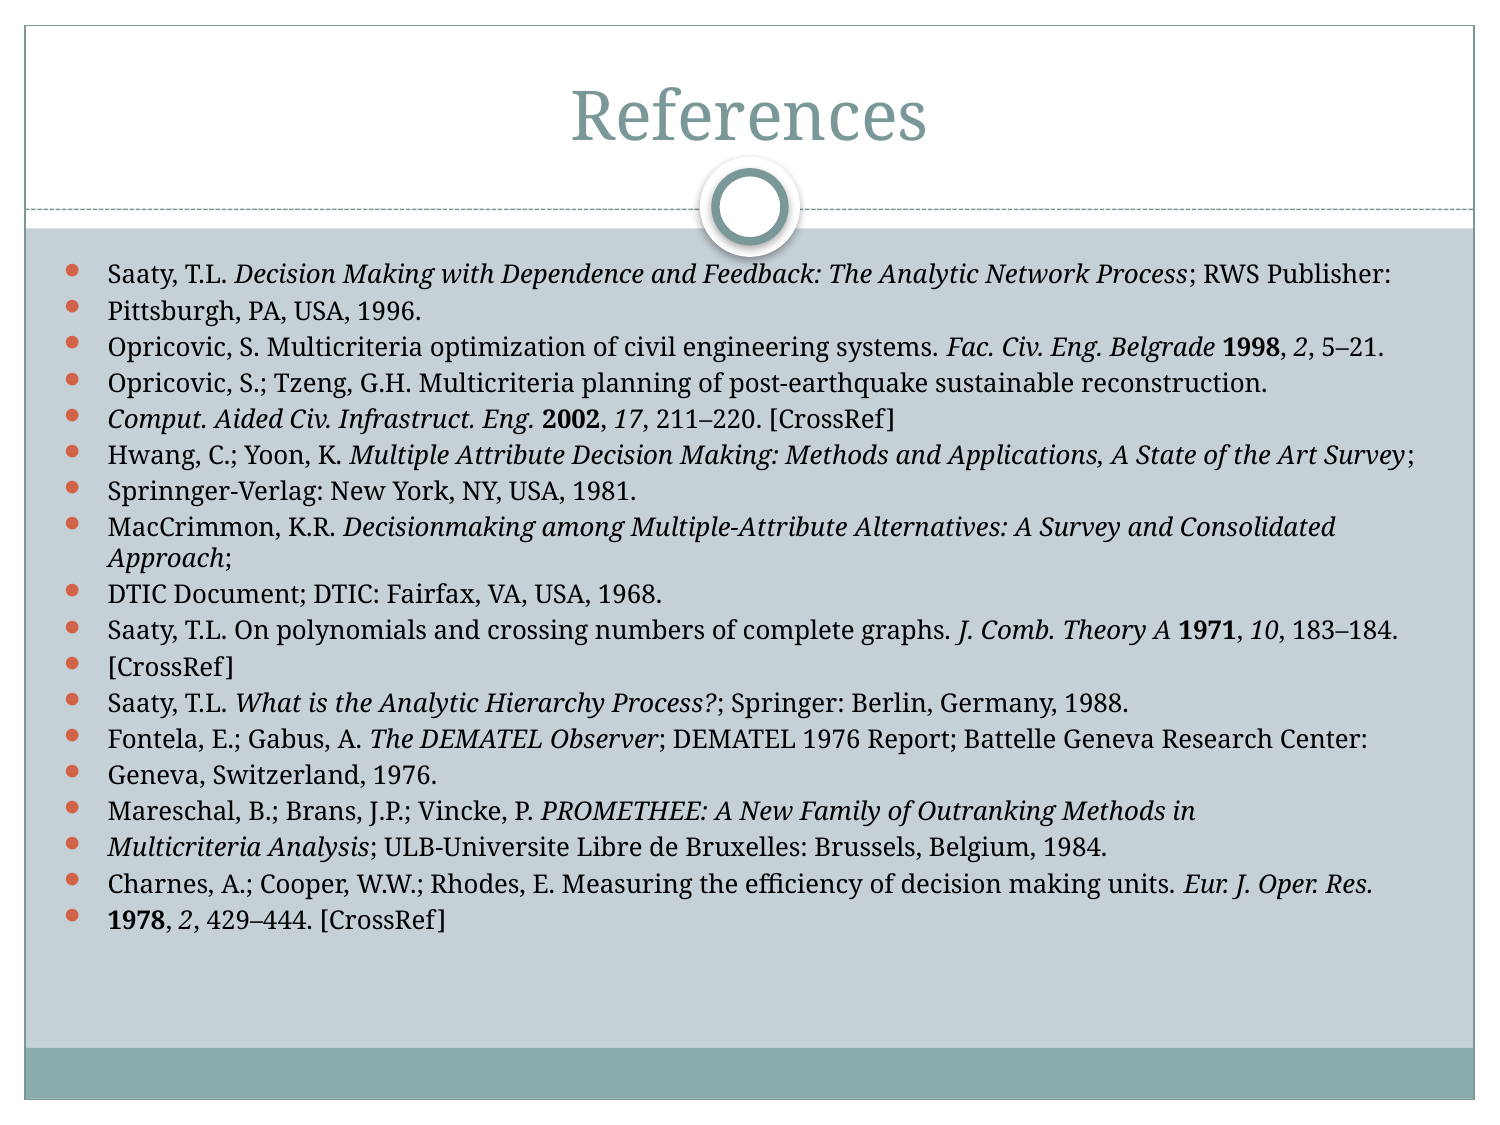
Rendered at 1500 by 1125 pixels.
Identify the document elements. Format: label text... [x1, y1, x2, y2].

title References [49, 37, 1450, 162]
list Saaty, T.L. Decision Making with Dependence and Feedback: The Analytic Network Process; RWS Publisher: Pittsburgh, PA, USA, 1996. Opricovic, S. Multicriteria optimization of civil engineering systems. Fac. Civ. Eng. Belgrade 1998, 2, 5–21. Opricovic, S.; Tzeng, G.H. Multicriteria planning of post-earthquake sustainable reconstruction. Comput. Aided Civ. Infrastruct. Eng. 2002, 17, 211–220. [CrossRef] Hwang, C.; Yoon, K. Multiple Attribute Decision Making: Methods and Applications, A State of the Art Survey; Sprinnger-Verlag: New York, NY, USA, 1981. MacCrimmon, K.R. Decisionmaking among Multiple-Attribute Alternatives: A Survey and Consolidated Approach; DTIC Document; DTIC: Fairfax, VA, USA, 1968. Saaty, T.L. On polynomials and crossing numbers of complete graphs. J. Comb. Theory A 1971, 10, 183–184. [CrossRef] Saaty, T.L. What is the Analytic Hierarchy Process?; Springer: Berlin, Germany, 1988. Fontela, E.; Gabus, A. The DEMATEL Observer; DEMATEL 1976 Report; Battelle Geneva Research Center: Geneva, Switzerland, 1976. Mareschal, B.; Brans, J.P.; Vincke, P. PROMETHEE: A New Family of Outranking Methods in Multicriteria Analysis; ULB-Universite Libre de Bruxelles: Brussels, Belgium, 1984. Charnes, A.; Cooper, W.W.; Rhodes, E. Measuring the efficiency of decision making units. Eur. J. Oper. Res. 1978, 2, 429–444. [CrossRef] [49, 250, 1445, 1001]
